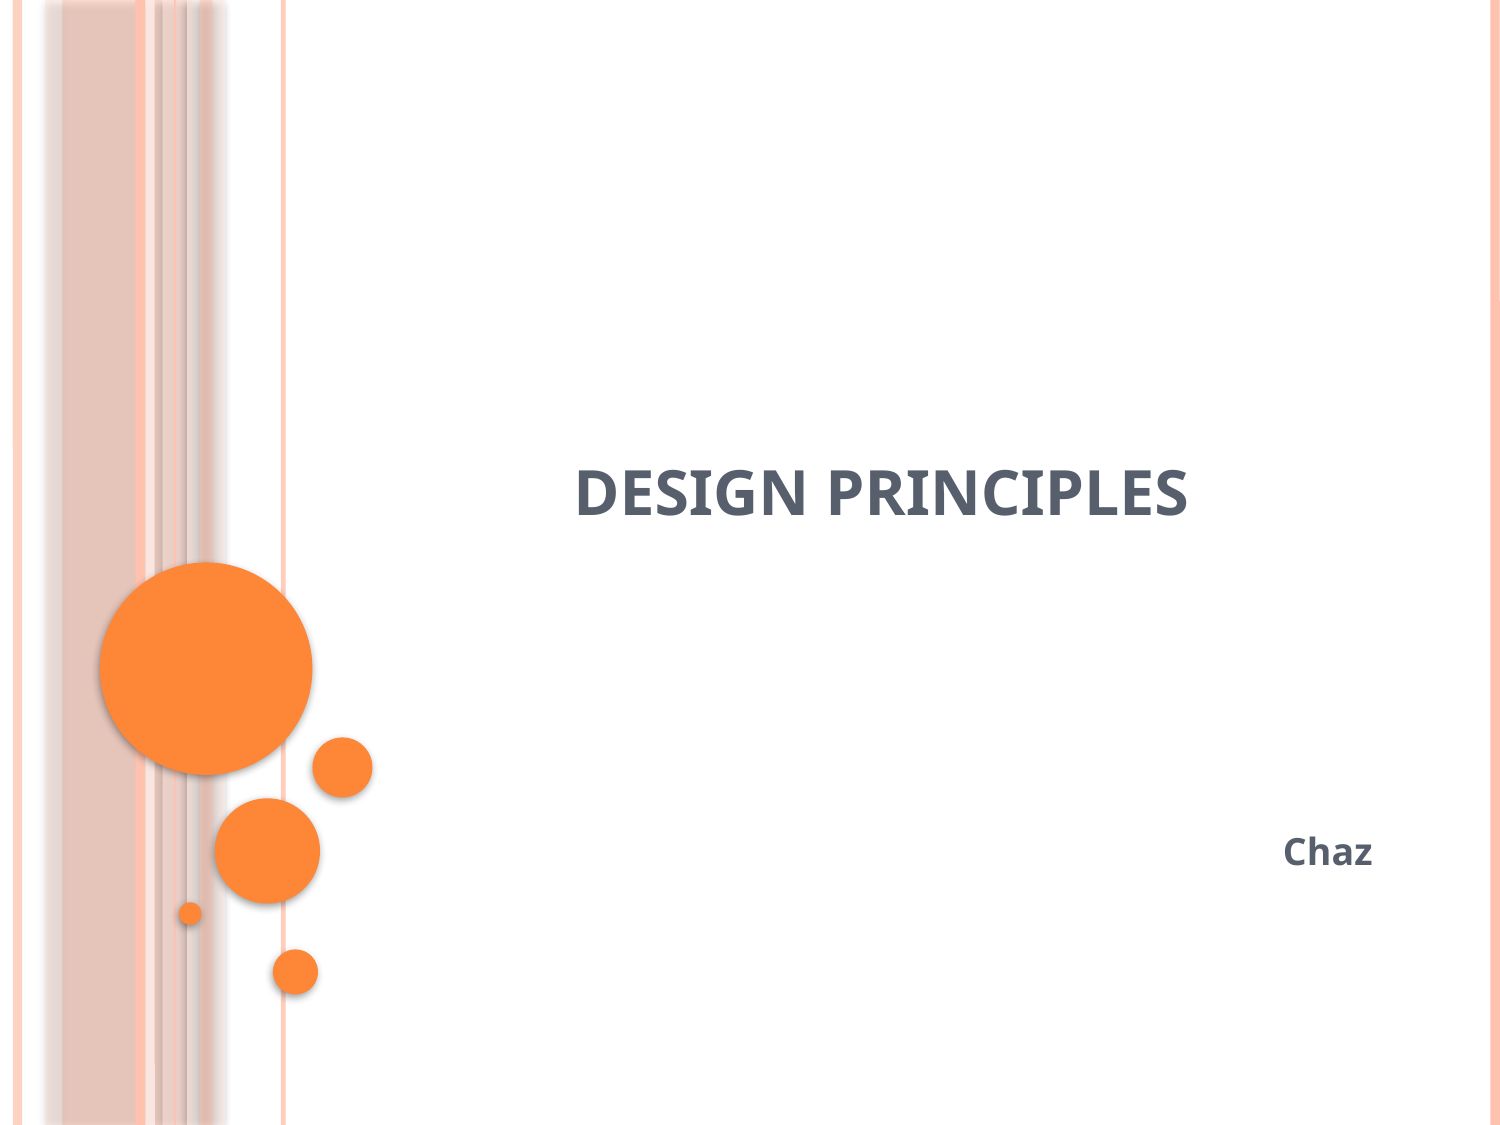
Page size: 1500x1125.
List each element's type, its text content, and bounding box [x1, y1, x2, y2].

subtitle Chaz [375, 820, 1388, 1046]
title Design Principles [375, 224, 1388, 536]
